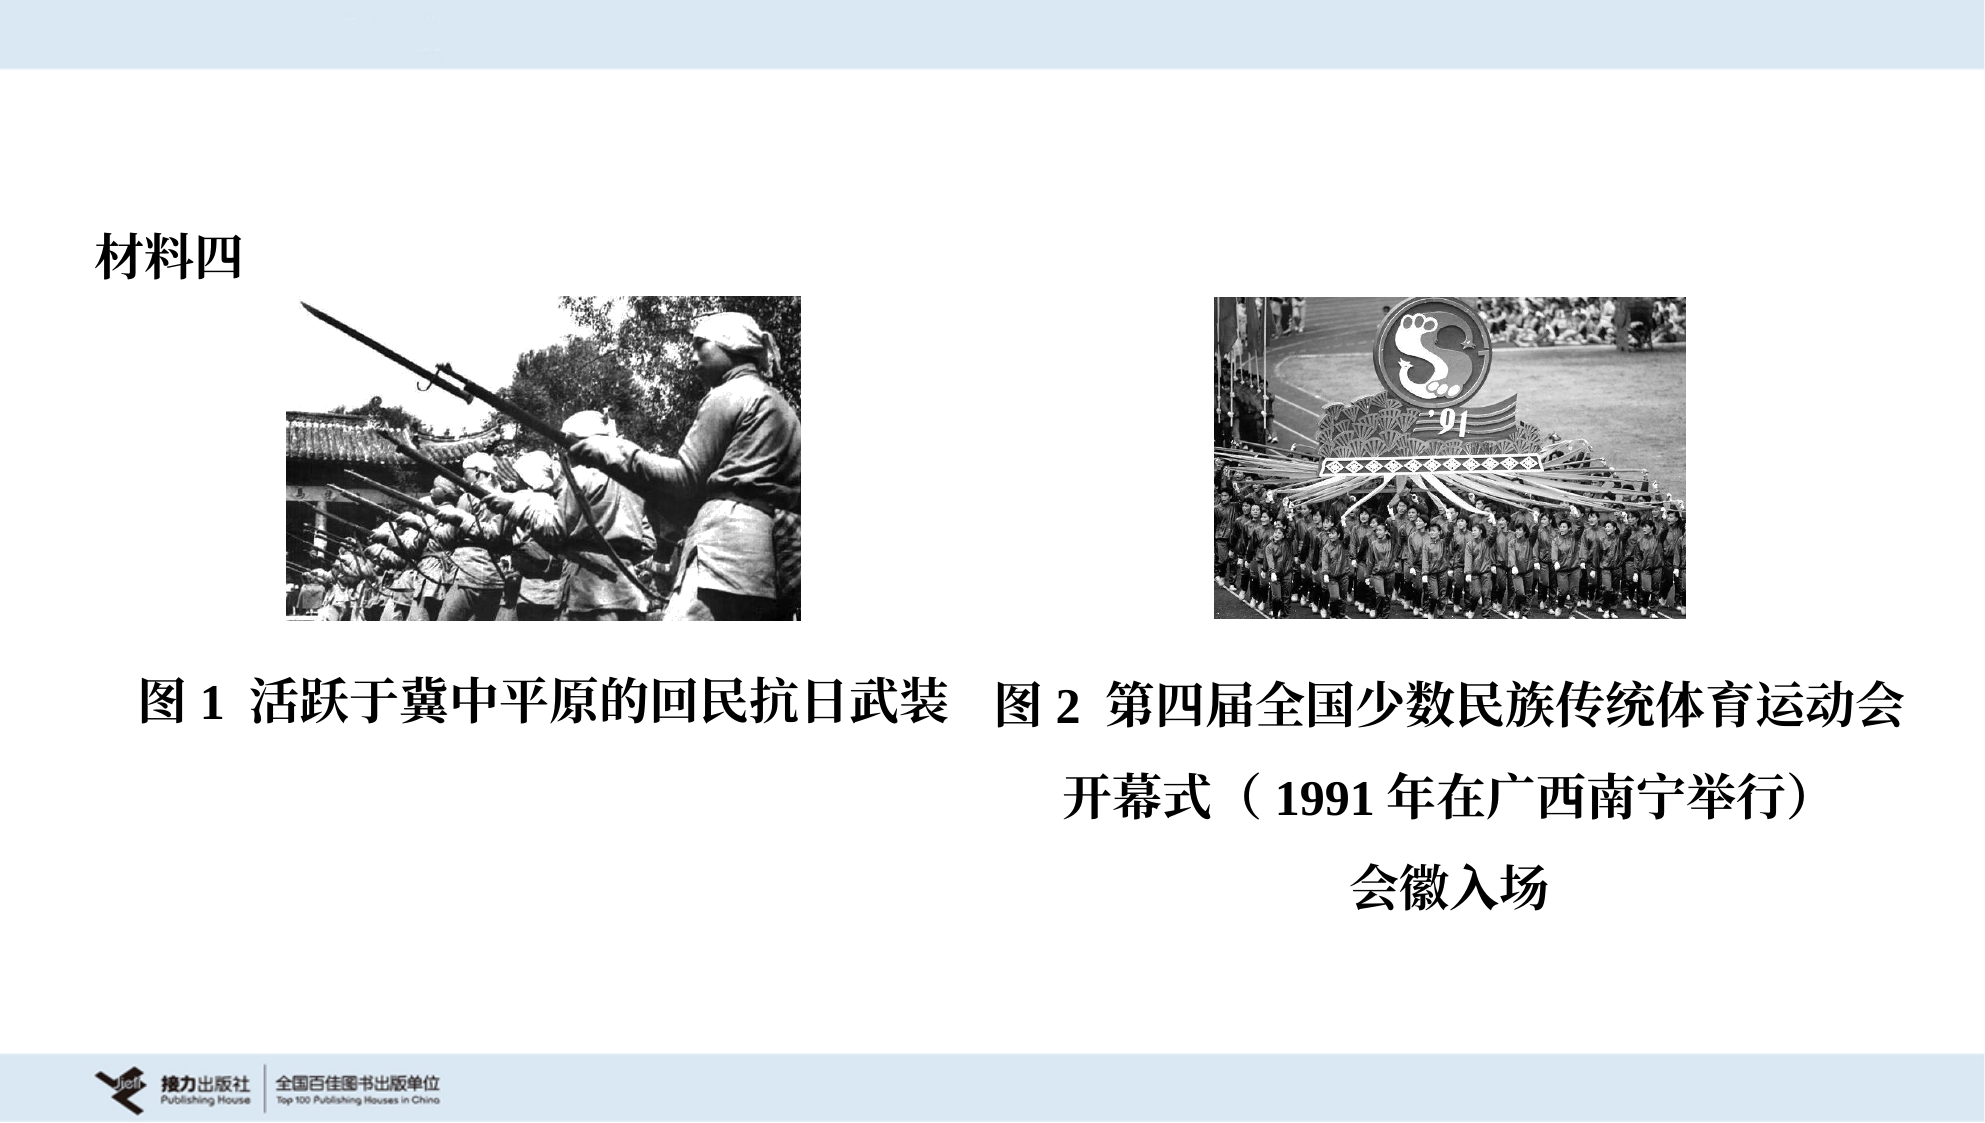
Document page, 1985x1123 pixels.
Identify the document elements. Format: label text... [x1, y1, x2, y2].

picture [0, 0, 1985, 1122]
text_box 图1 活跃于冀中平原的回民抗日武装 [136, 641, 952, 789]
text_box 材料四 [94, 198, 1892, 286]
text_box 图2 第四届全国少数民族传统体育运动会 开幕式（1991年在广西南宁举行） 会徽入场 [1007, 641, 1892, 968]
